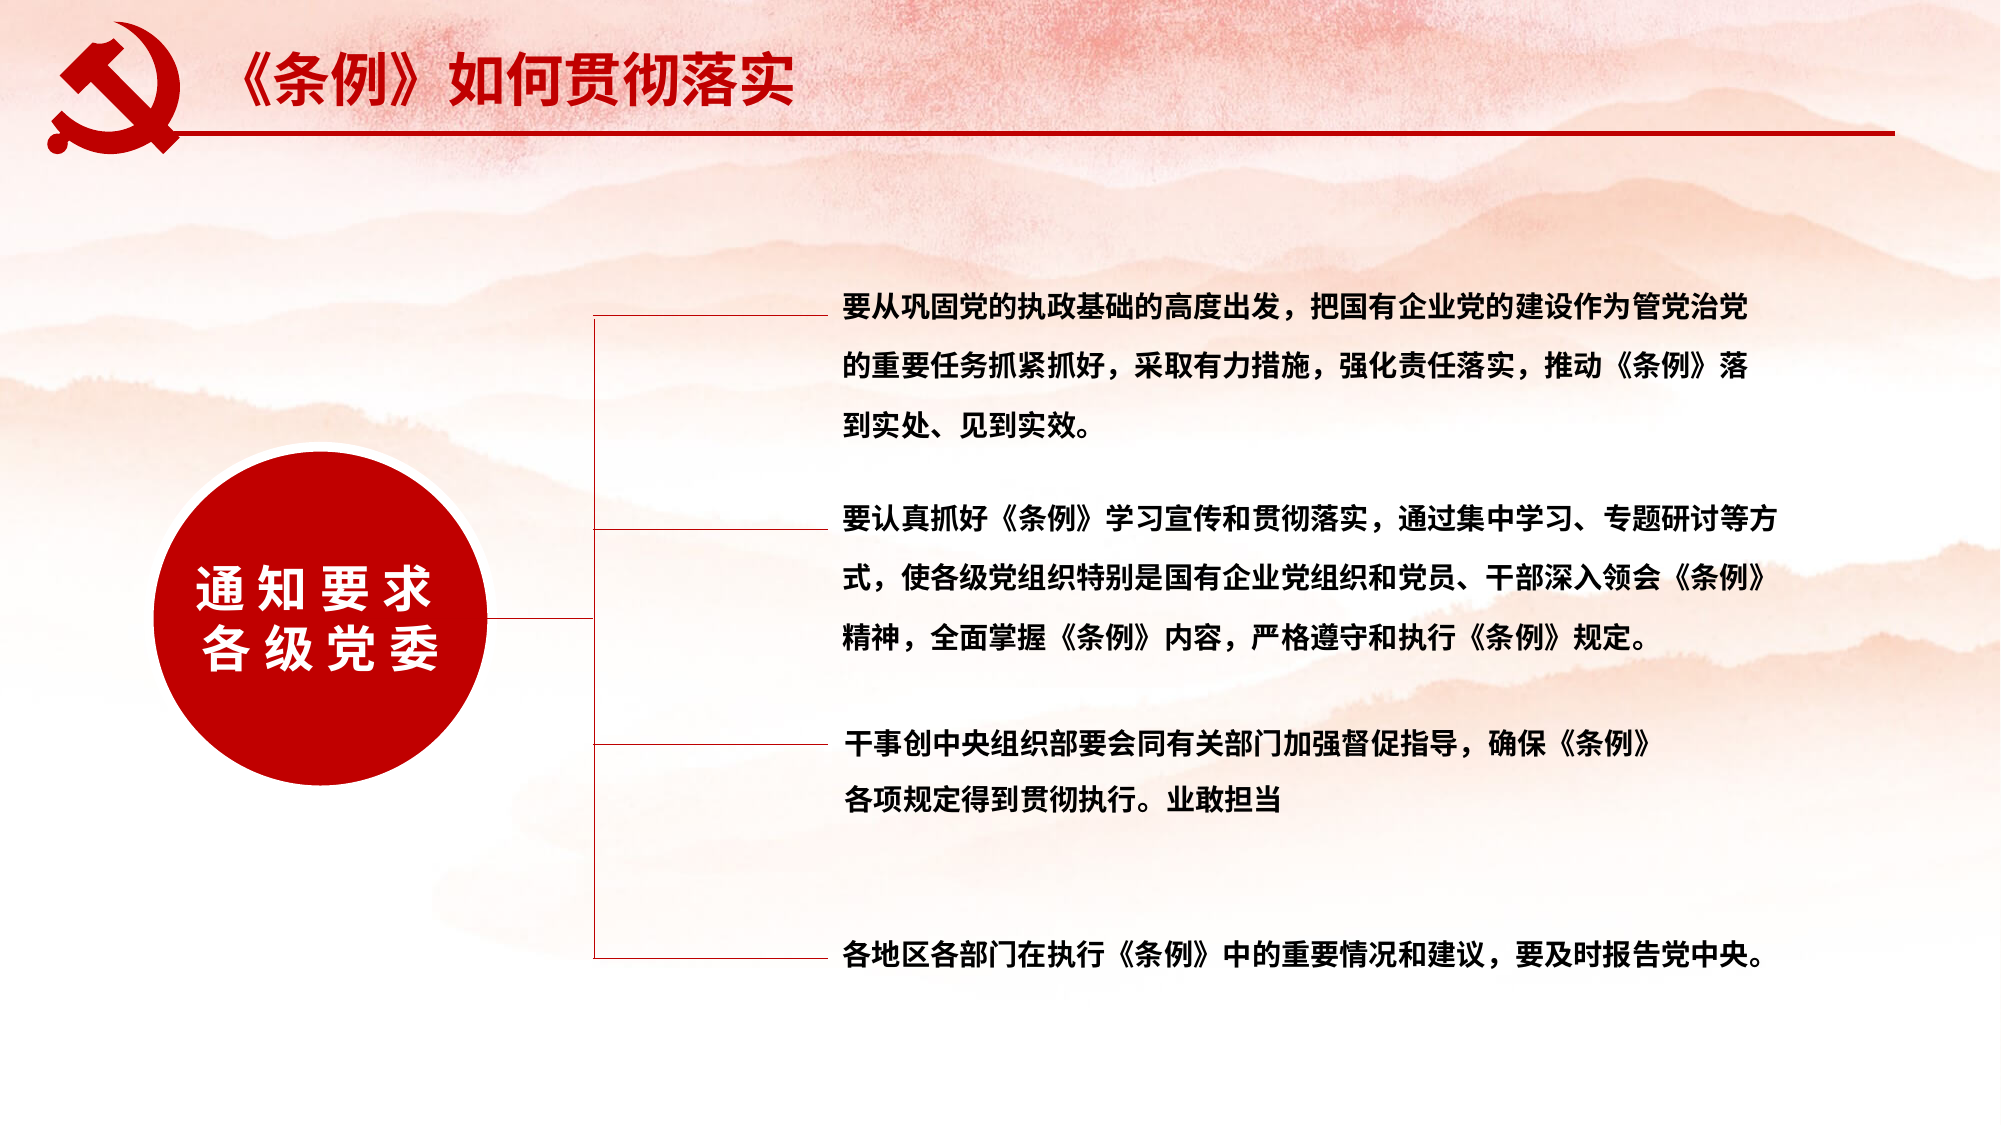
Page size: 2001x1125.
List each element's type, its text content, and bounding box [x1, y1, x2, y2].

text_box [47, 21, 180, 155]
text_box 各地区各部门在执行《条例》中的重要情况和建议，要及时报告党中央。 [827, 908, 1825, 1125]
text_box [357, 315, 828, 959]
text_box 《条例》如何贯彻落实 [199, 35, 983, 121]
text_box 要认真抓好《条例》学习宣传和贯彻落实，通过集中学习、专题研讨等方式，使各级党组织特别是国有企业党组织和党员、干部深入领会《条例》精神，全面掌握《条例》内容，严格遵守和执行《条例》规定。 [828, 468, 1810, 842]
text_box 要从巩固党的执政基础的高度出发，把国有企业党的建设作为管党治党的重要任务抓紧抓好，采取有力措施，强化责任落实，推动《条例》落到实处、见到实效。 [827, 256, 1770, 468]
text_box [144, 442, 357, 795]
picture [0, 0, 2001, 1125]
text_box 干事创中央组织部要会同有关部门加强督促指导，确保《条例》各项规定得到贯彻执行。业敢担当 [829, 696, 1690, 908]
